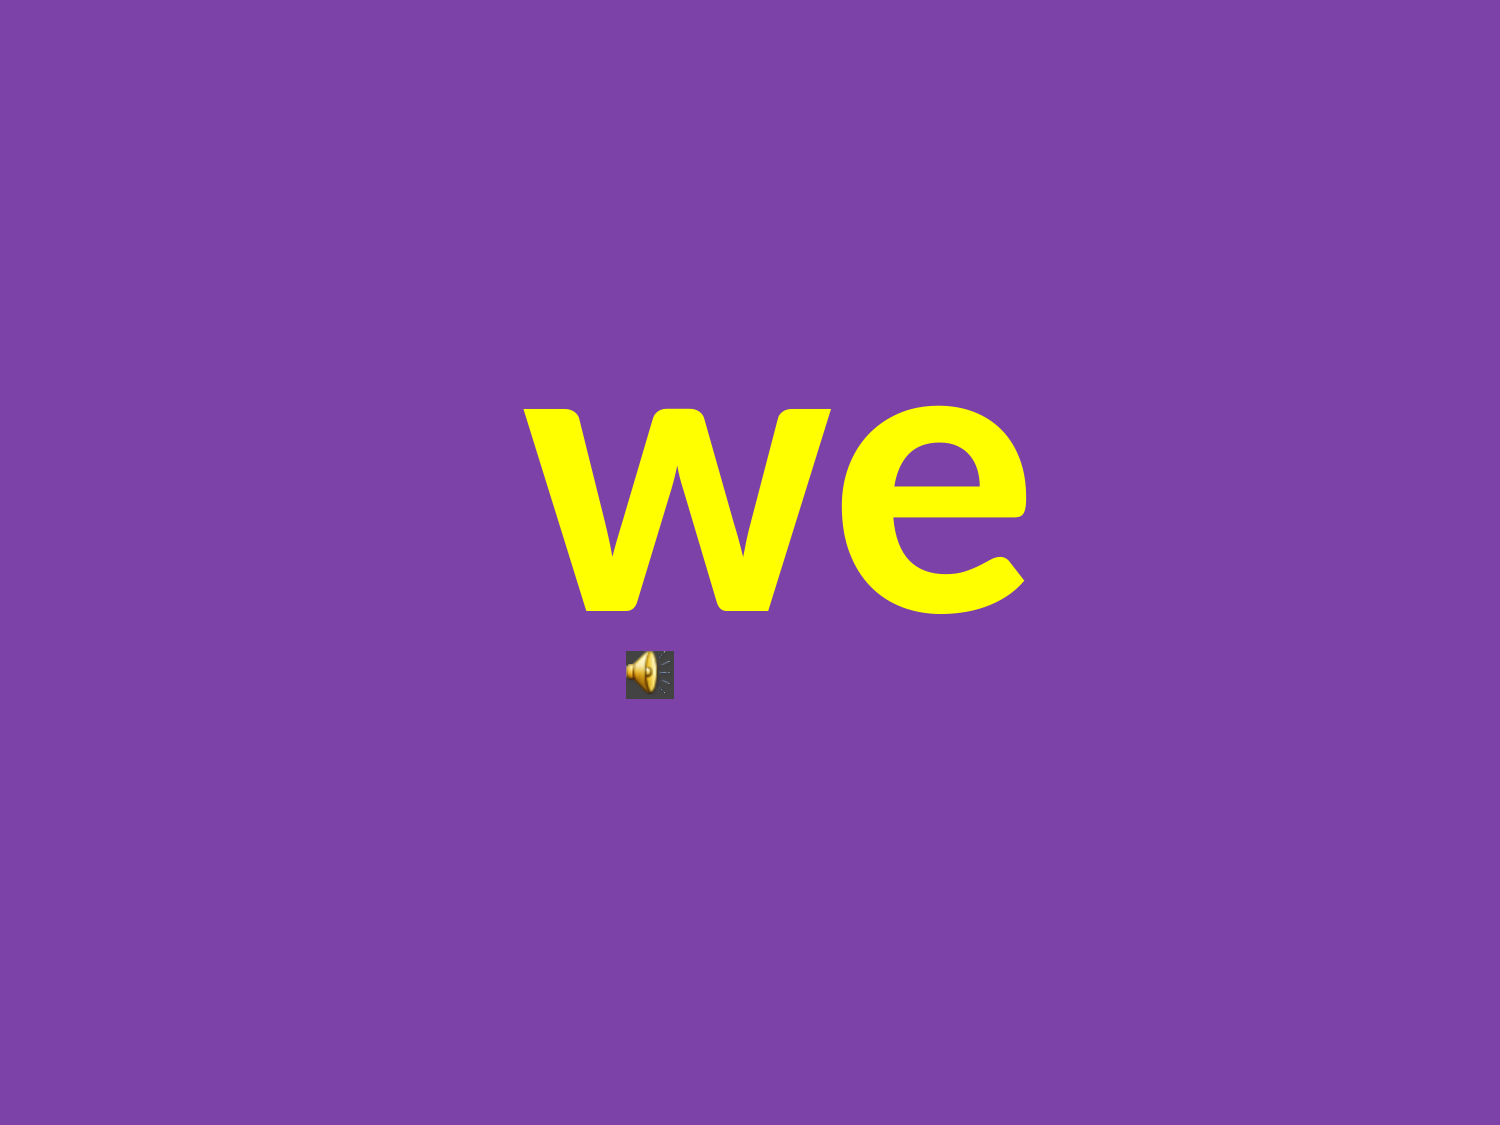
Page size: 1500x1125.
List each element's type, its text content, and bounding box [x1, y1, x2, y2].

picture [624, 649, 676, 701]
text_box we [249, 187, 1313, 703]
